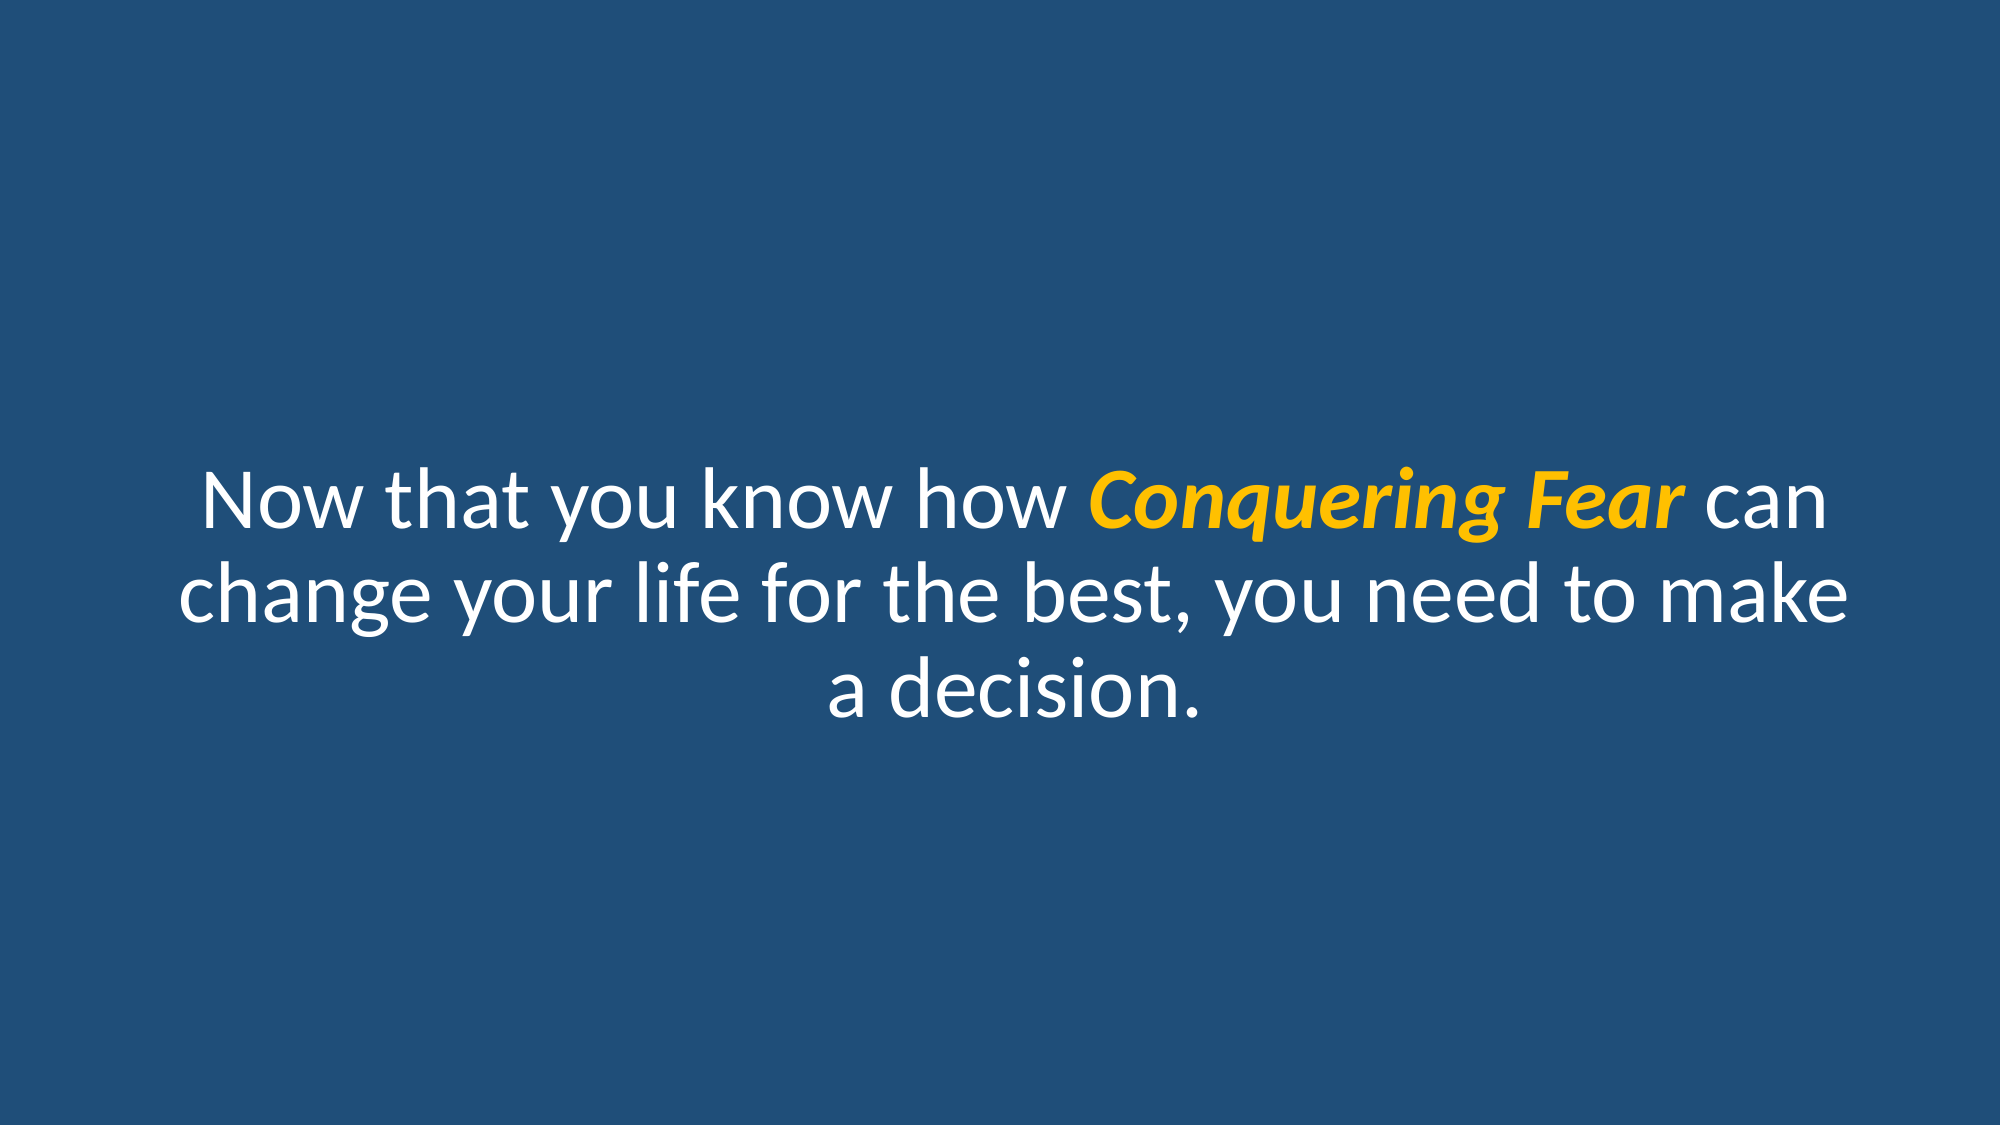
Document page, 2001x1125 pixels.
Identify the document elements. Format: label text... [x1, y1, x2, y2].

list Now that you know how Conquering Fear can change your life for the best, you need to make a decision. [152, 445, 1878, 1030]
